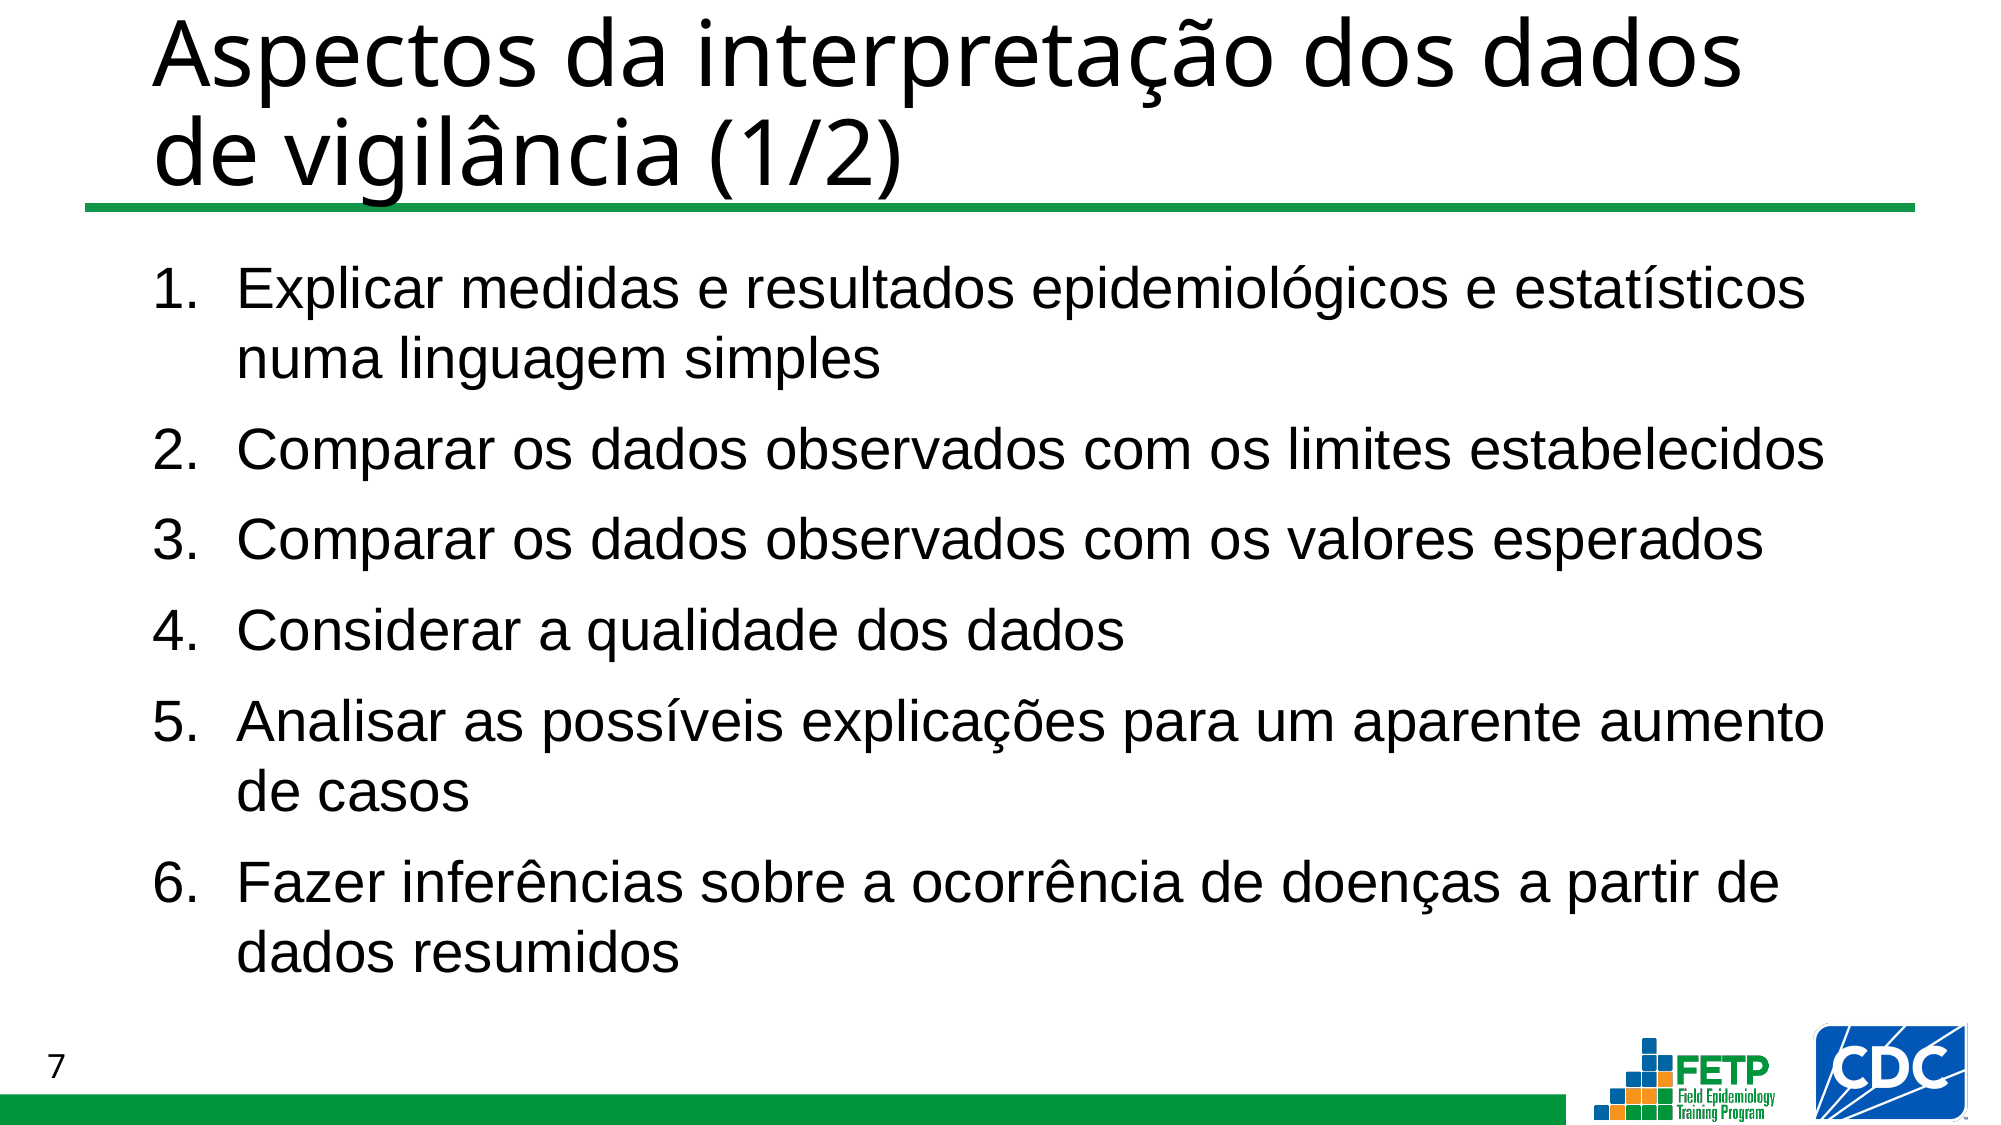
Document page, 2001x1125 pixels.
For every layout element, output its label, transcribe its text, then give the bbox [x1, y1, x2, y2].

picture [1594, 1038, 1775, 1122]
picture [1813, 1023, 1968, 1122]
title Aspectos da interpretação dos dados de vigilância (1/2) [137, 0, 1863, 207]
list Explicar medidas e resultados epidemiológicos e estatísticos numa linguagem simples Comparar os dados observados com os limites estabelecidos Comparar os dados observados com os valores esperados Considerar a qualidade dos dados Analisar as possíveis explicações para um aparente aumento de casos Fazer inferências sobre a ocorrência de doenças a partir de dados resumidos [137, 242, 1863, 1004]
